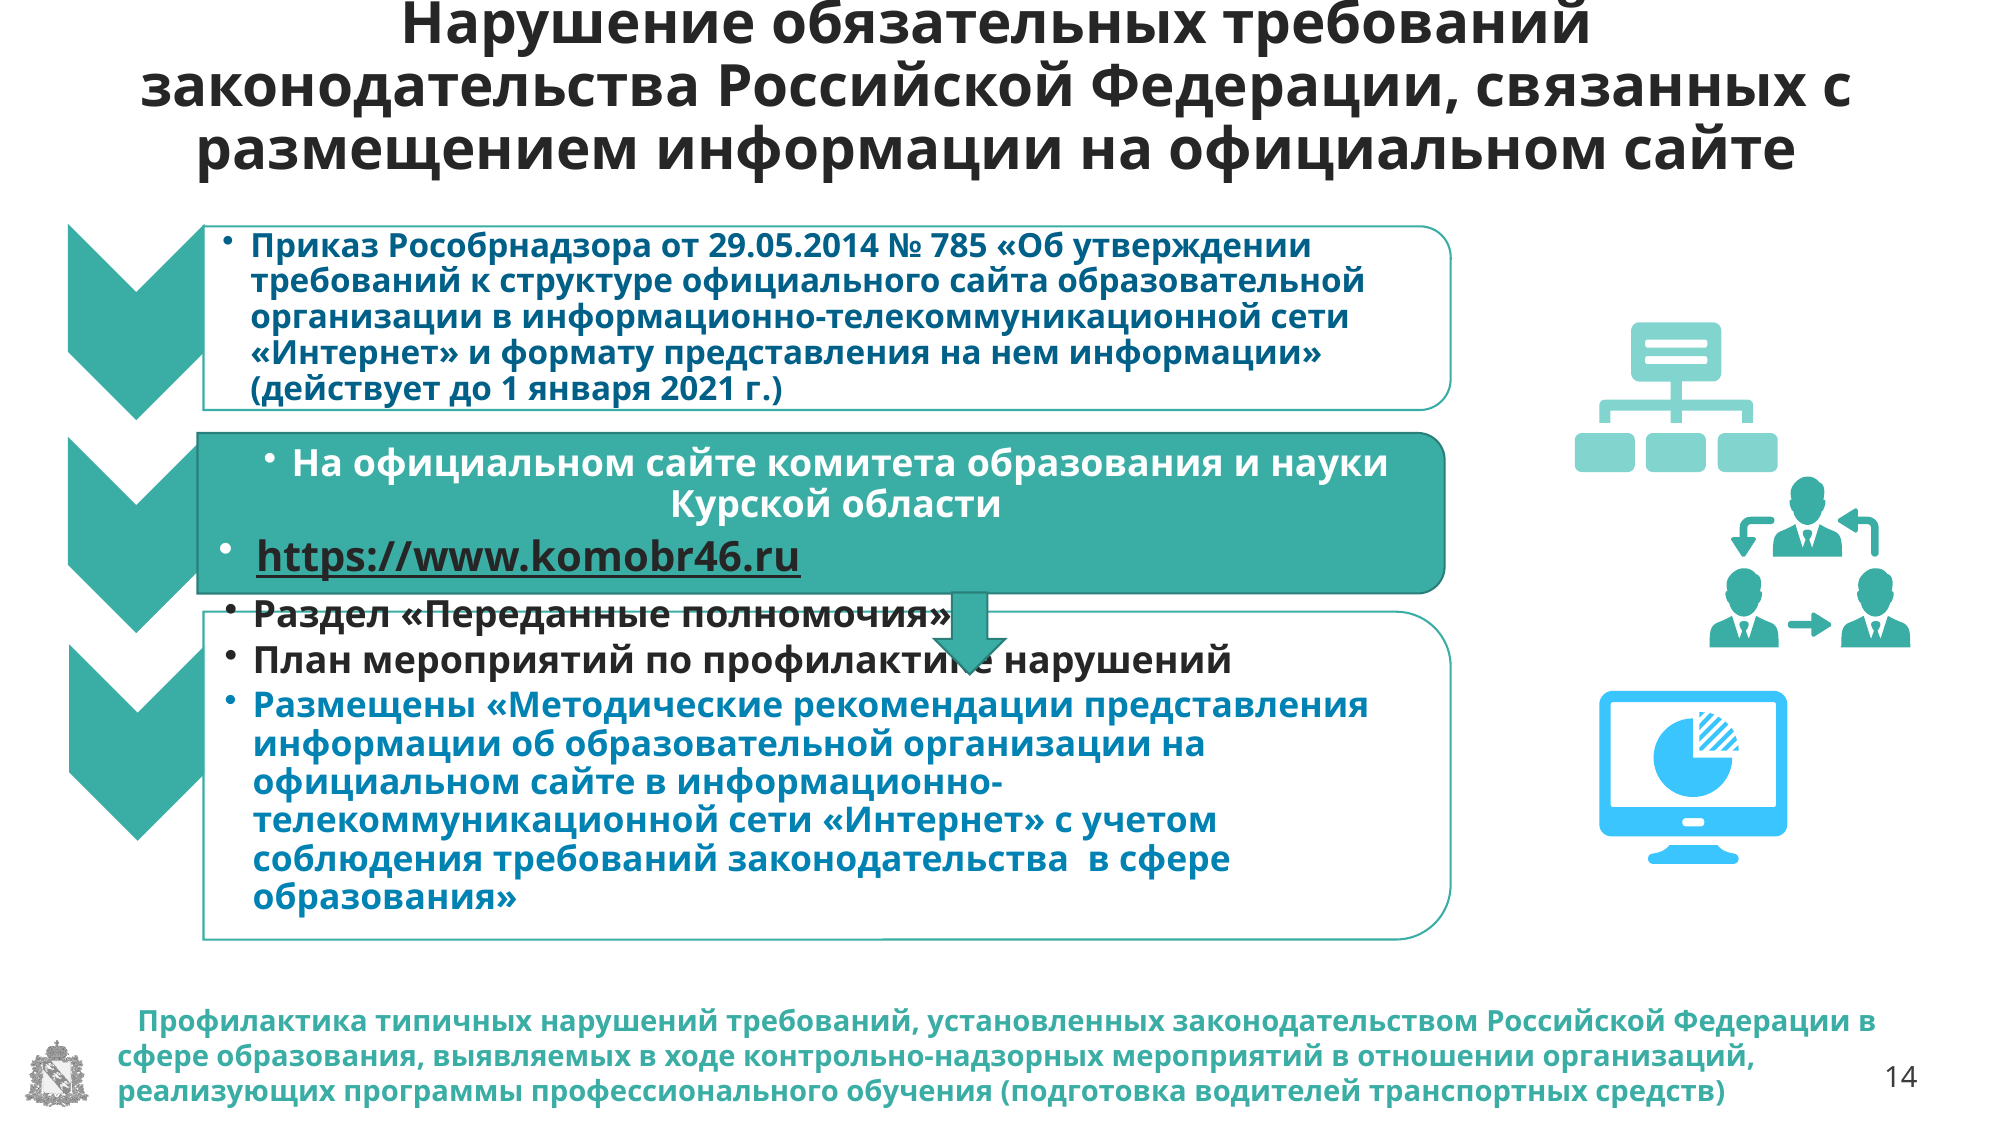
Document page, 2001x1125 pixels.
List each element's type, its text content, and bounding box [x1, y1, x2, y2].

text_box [1709, 476, 1911, 648]
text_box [68, 226, 1451, 940]
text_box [1574, 322, 1778, 472]
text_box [1599, 690, 1788, 864]
title Нарушение обязательных требований законодательства Российской Федерации, связанных с размещением информации на официальном сайте [105, 65, 1888, 180]
